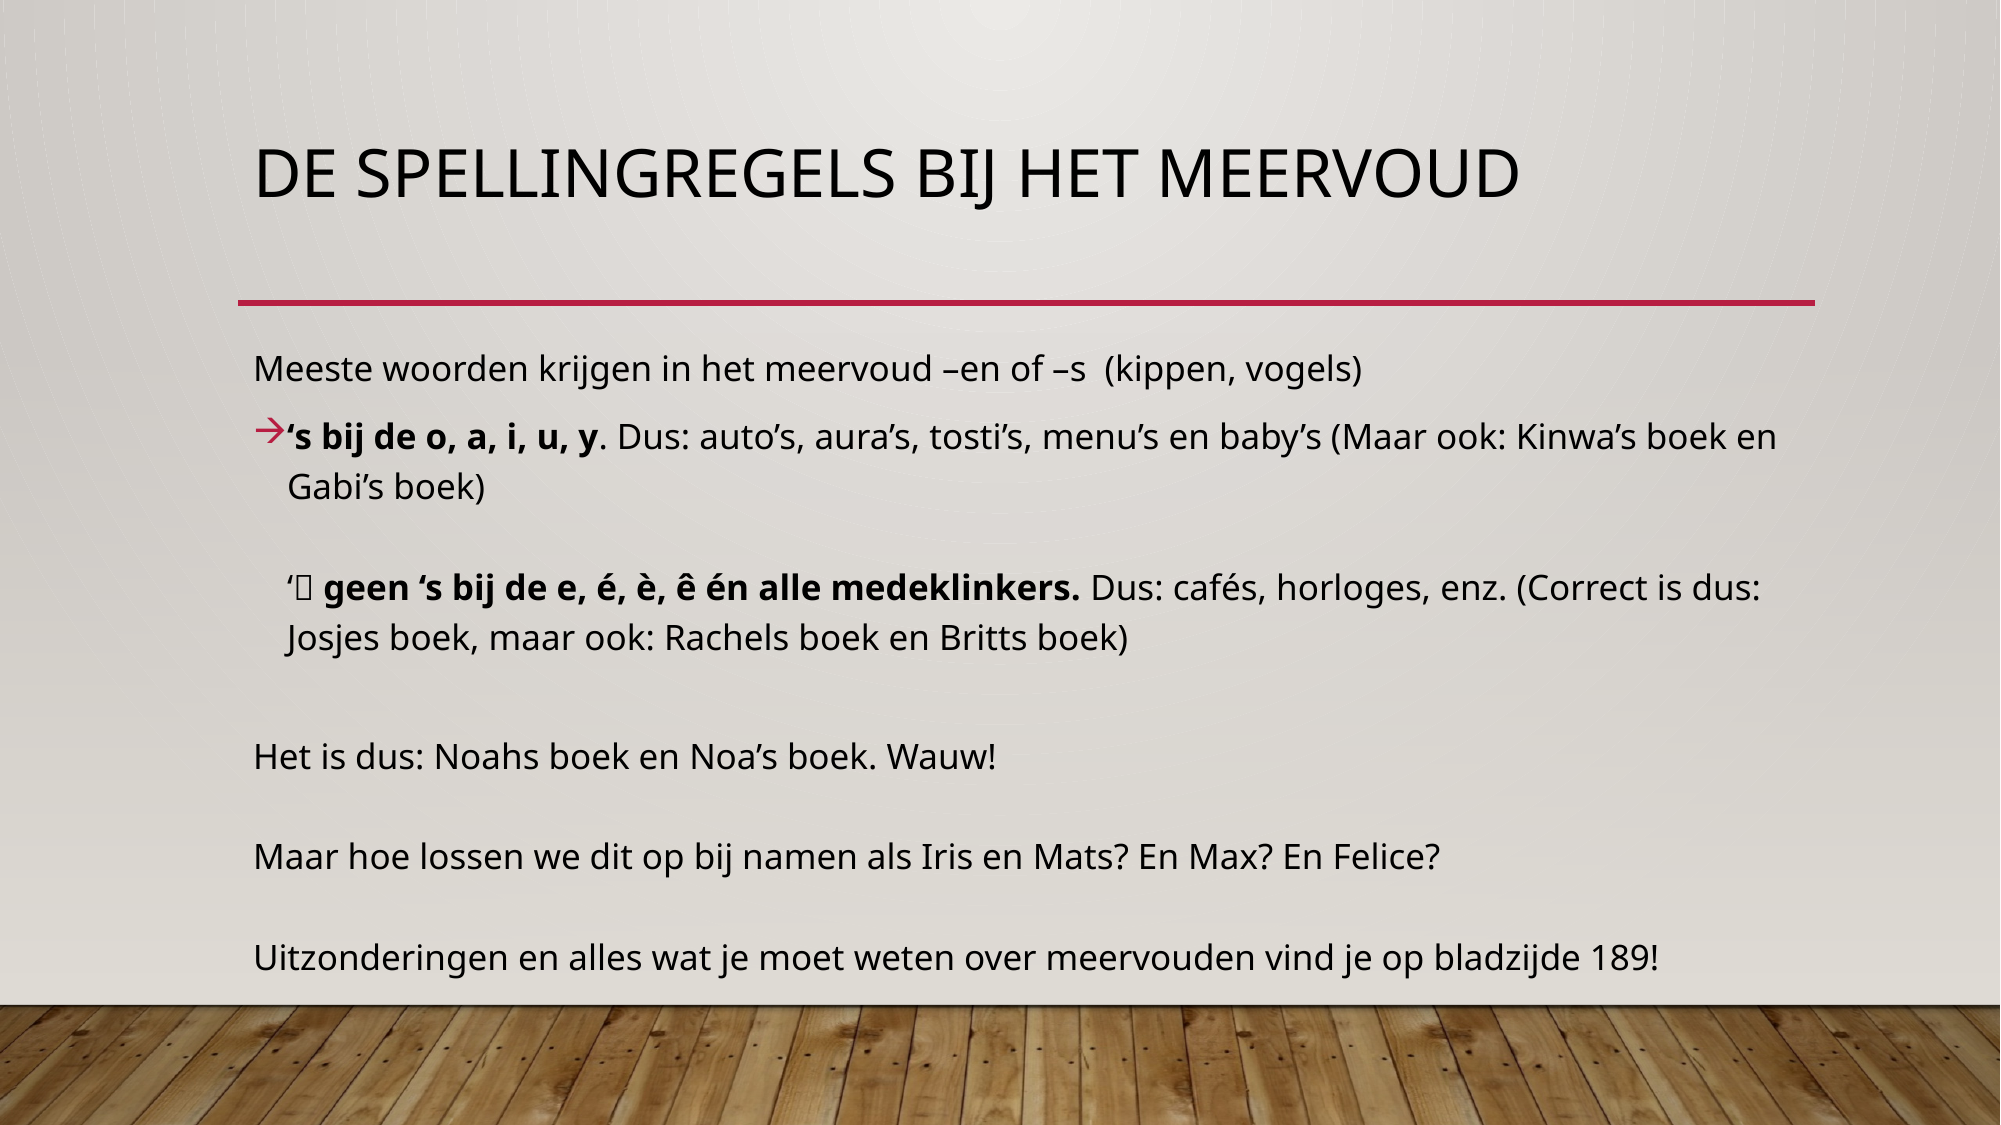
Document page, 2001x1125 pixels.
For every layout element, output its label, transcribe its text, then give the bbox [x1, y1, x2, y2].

picture [0, 1005, 2000, 1125]
title De spellingregels bij het meervoud [238, 131, 1814, 305]
list Meeste woorden krijgen in het meervoud –en of –s (kippen, vogels) ‘s bij de o, a, i, u, y. Dus: auto’s, aura’s, tosti’s, menu’s en baby’s (Maar ook: Kinwa’s boek en Gabi’s boek) ‘ geen ‘s bij de e, é, è, ê én alle medeklinkers. Dus: cafés, horloges, enz. (Correct is dus: Josjes boek, maar ook: Rachels boek en Britts boek) Het is dus: Noahs boek en Noa’s boek. Wauw! Maar hoe lossen we dit op bij namen als Iris en Mats? En Max? En Felice? Uitzonderingen en alles wat je moet weten over meervouden vind je op bladzijde 189! [238, 330, 1814, 993]
